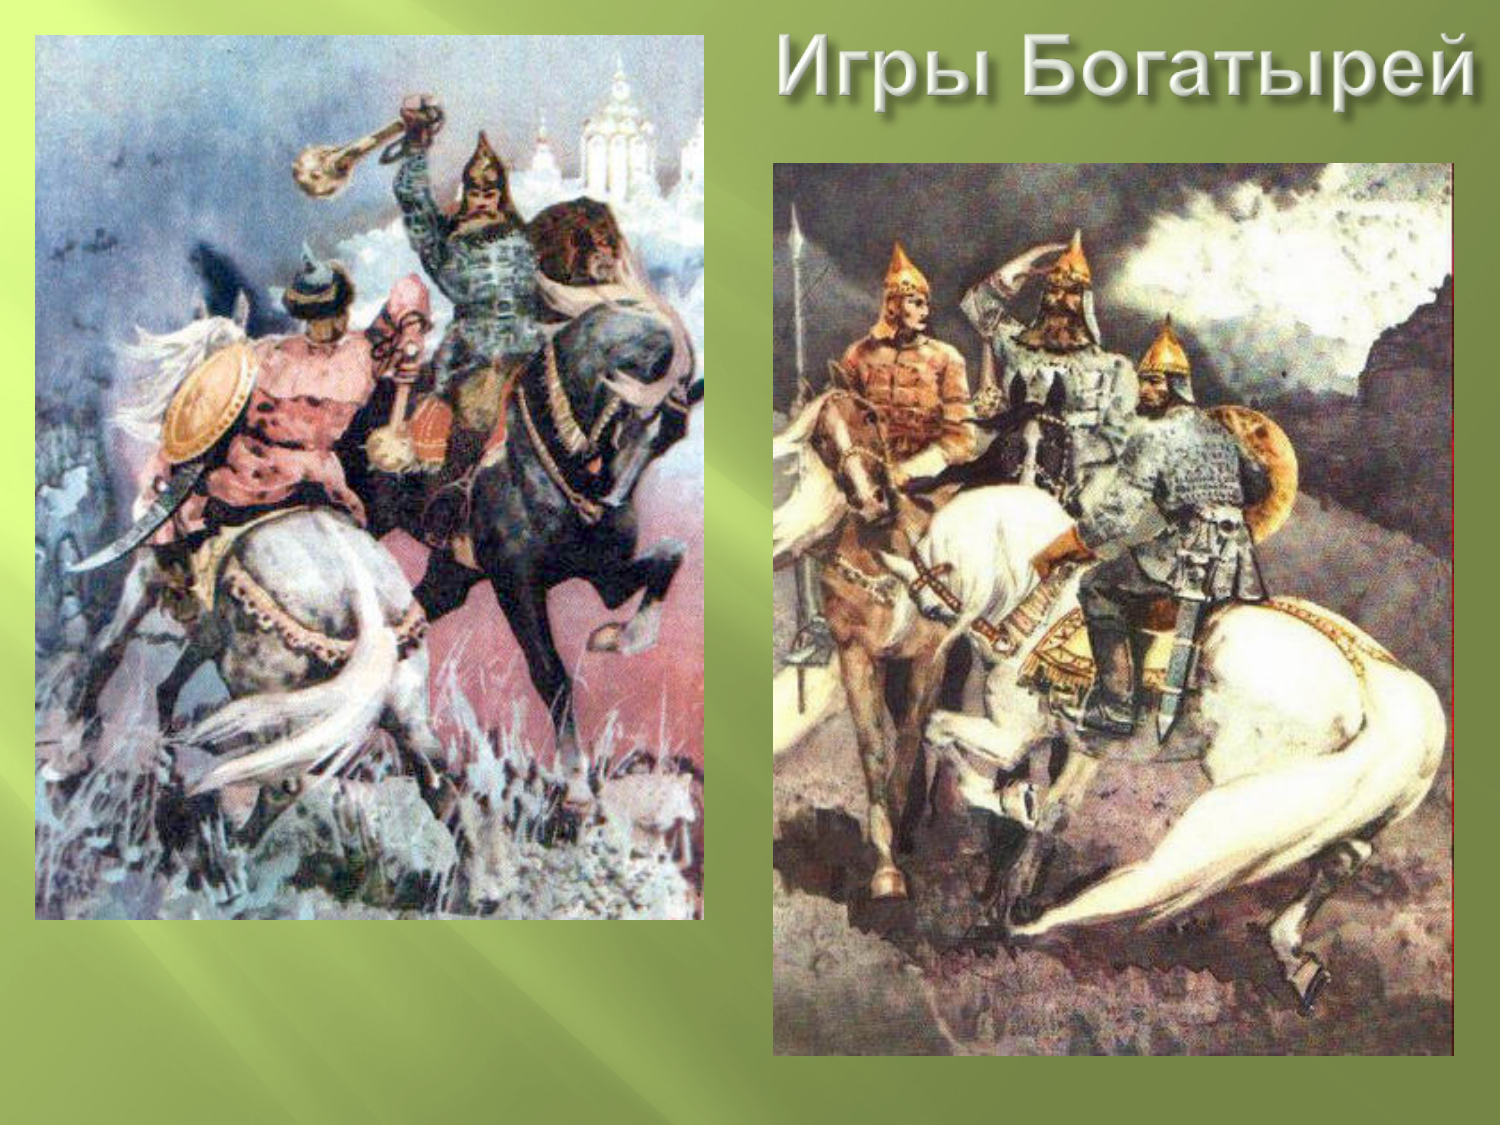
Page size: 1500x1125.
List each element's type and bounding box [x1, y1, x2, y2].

title [715, 0, 1500, 141]
picture [34, 34, 704, 921]
picture [773, 163, 1454, 1057]
